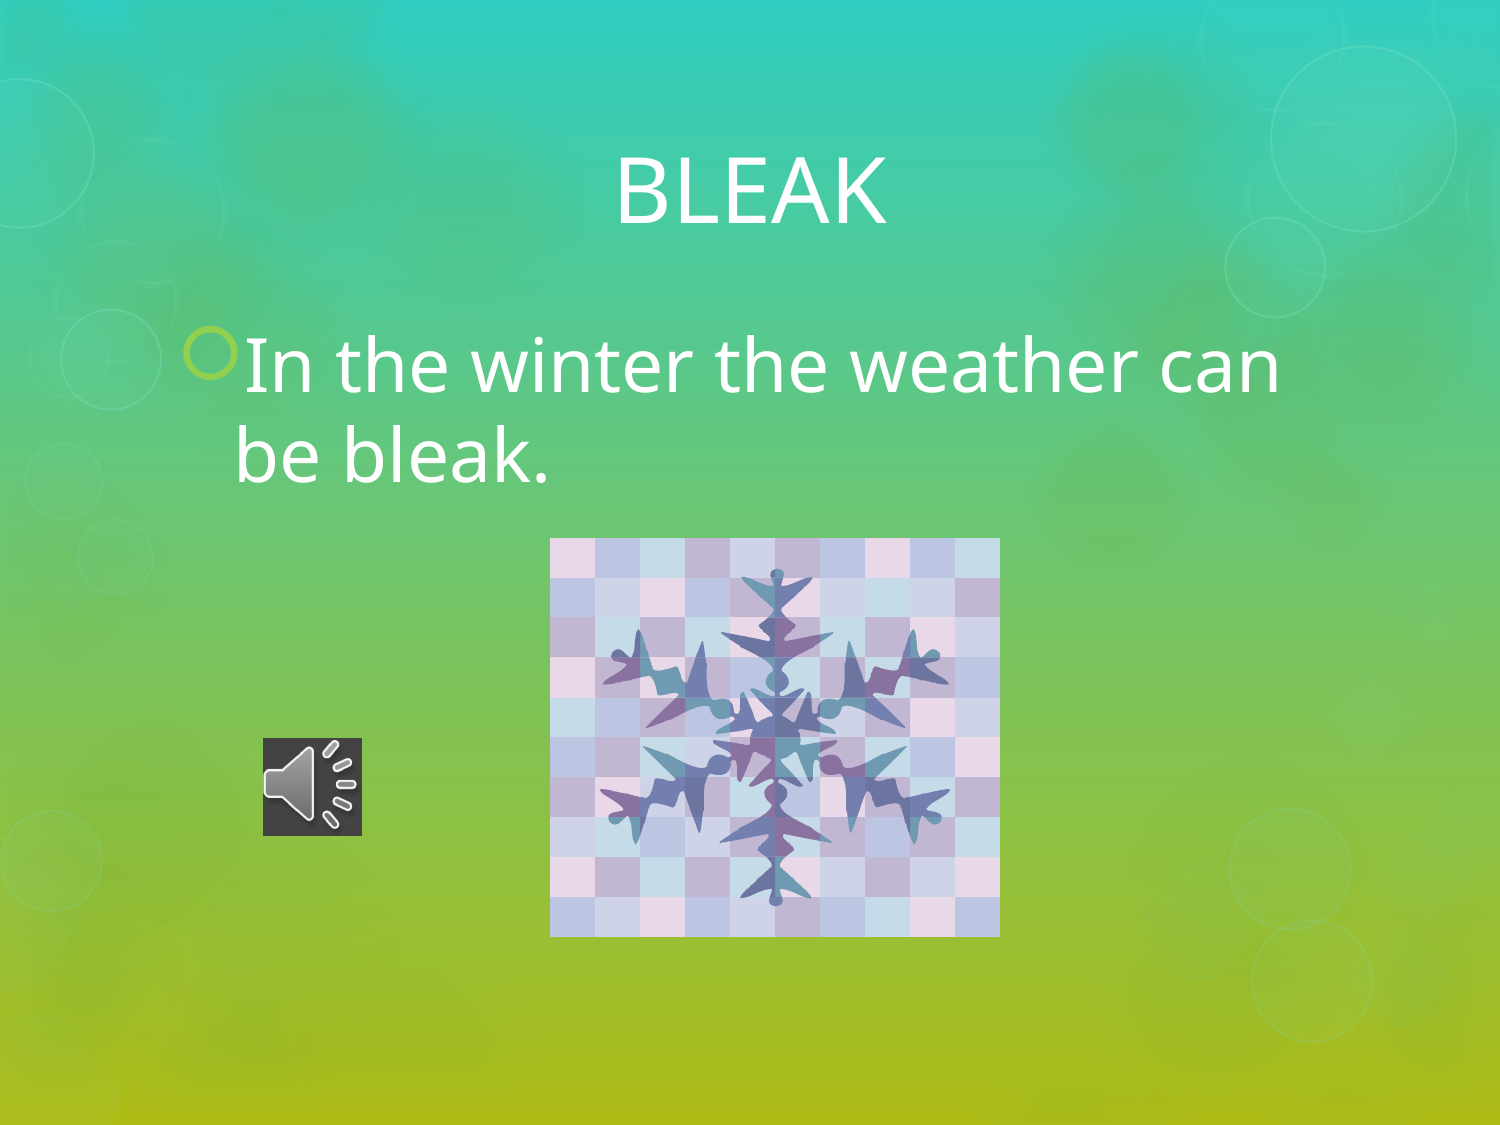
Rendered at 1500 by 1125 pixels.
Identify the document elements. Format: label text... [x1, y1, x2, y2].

picture [549, 536, 1001, 938]
title BLEAK [165, 110, 1335, 263]
picture [261, 736, 363, 838]
list In the winter the weather can be bleak. [162, 187, 1332, 629]
